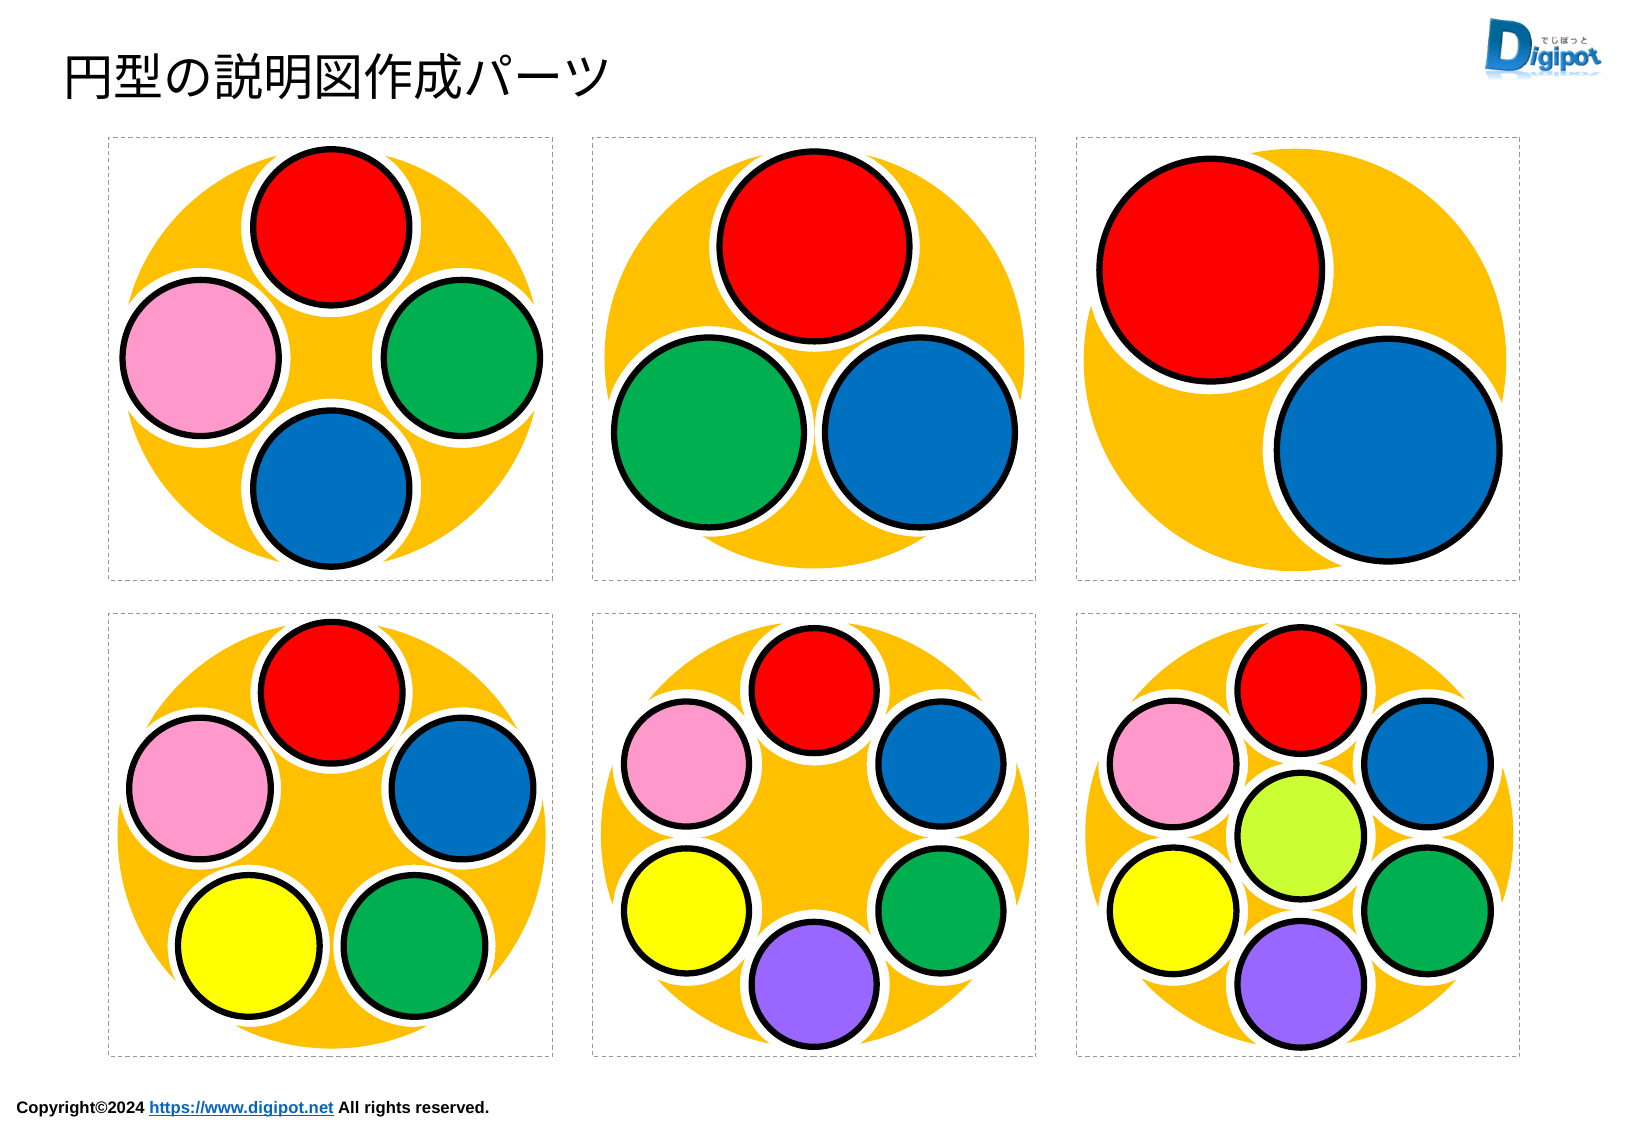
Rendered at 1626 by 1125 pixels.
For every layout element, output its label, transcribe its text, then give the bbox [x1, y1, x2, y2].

picture [1485, 18, 1602, 82]
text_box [604, 151, 1025, 569]
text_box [122, 149, 540, 567]
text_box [1085, 622, 1514, 1048]
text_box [600, 623, 1029, 1047]
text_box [117, 621, 546, 1049]
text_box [1083, 148, 1507, 572]
text_box 円型の説明図作成パーツ [48, 38, 628, 113]
